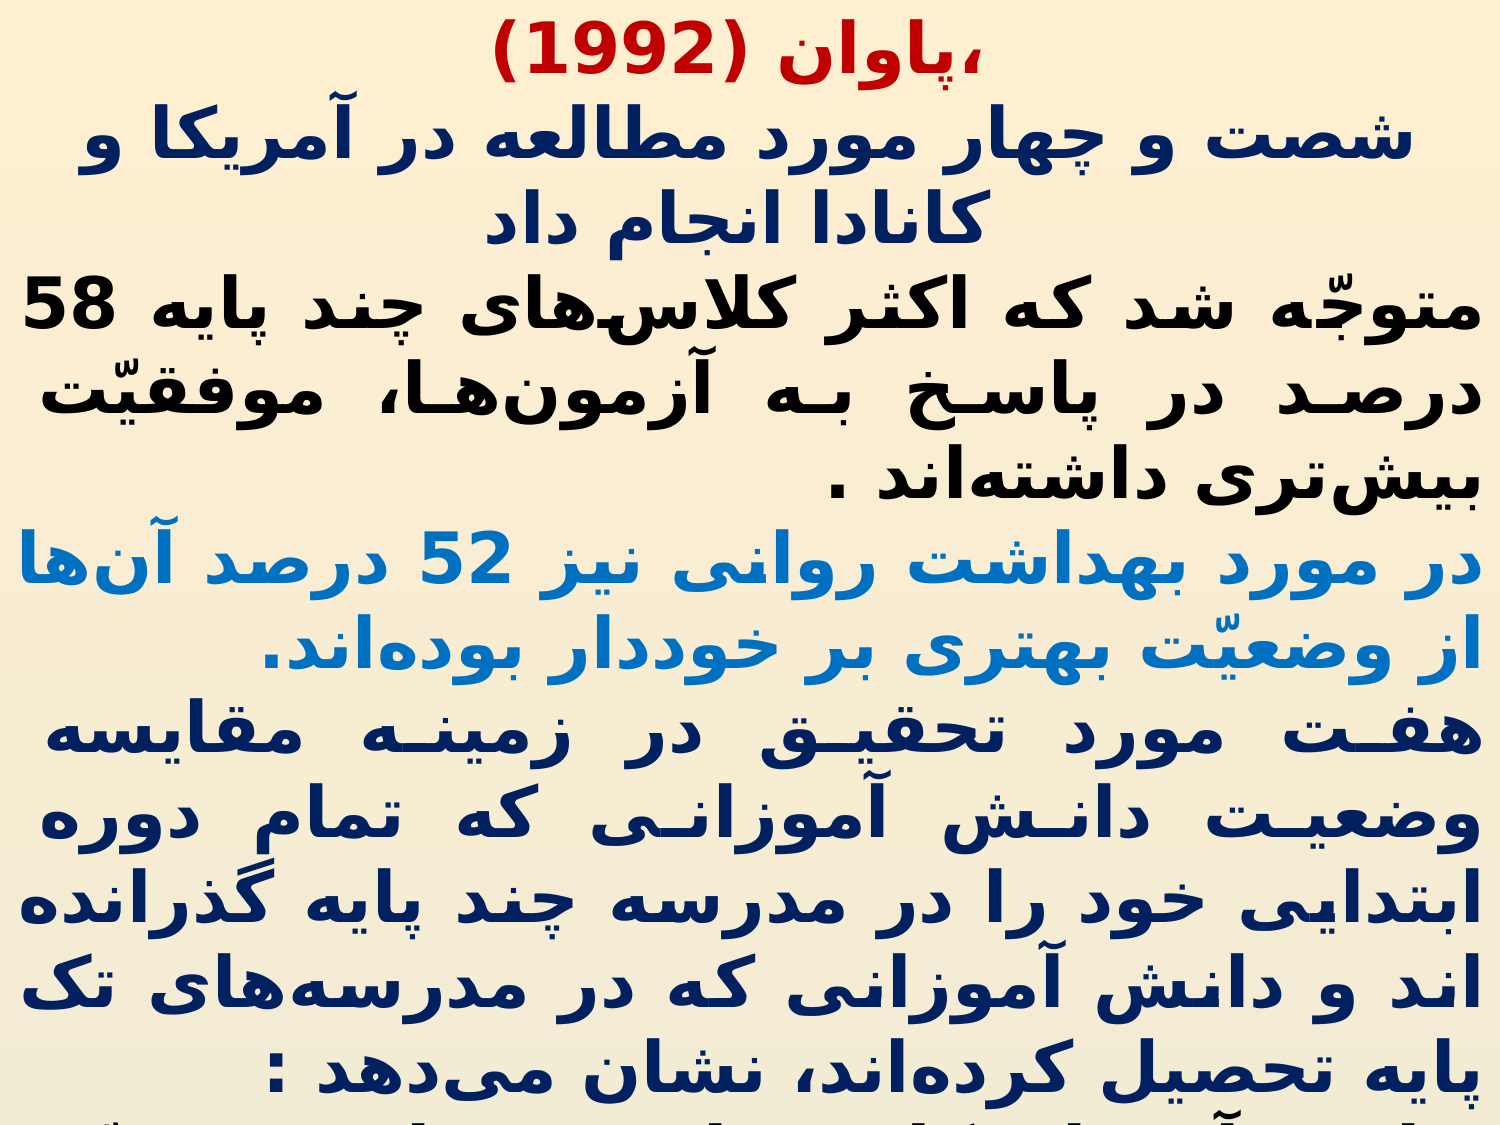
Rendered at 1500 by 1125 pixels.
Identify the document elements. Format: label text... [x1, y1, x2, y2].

text_box پاوان (1992)، شصت و چهار مورد مطالعه در آمریکا و کانادا انجام داد متوجّه شد که اکثر کلاس‌های چند پایه 58 درصد در پاسخ به آزمون‌ها، موفقیّت بیش‌تری داشته‌اند . در مورد بهداشت روانی نیز 52 درصد آن‌ها از وضعیّت بهتری بر خوددار بوده‌اند. هفت مورد تحقیق در زمینه مقایسه وضعیت دانش آموزانی که تمام دوره ابتدایی خود را در مدرسه چند پایه گذرانده اند و دانش آموزانی که در مدرسه‌های تک پایه تحصیل کرده‌اند، نشان می‌دهد : دانش آموزان کلاس‌های چند پایه موفقیّت تحصیلی بیش‌تری داشته‌اند. [0, 0, 1500, 1125]
